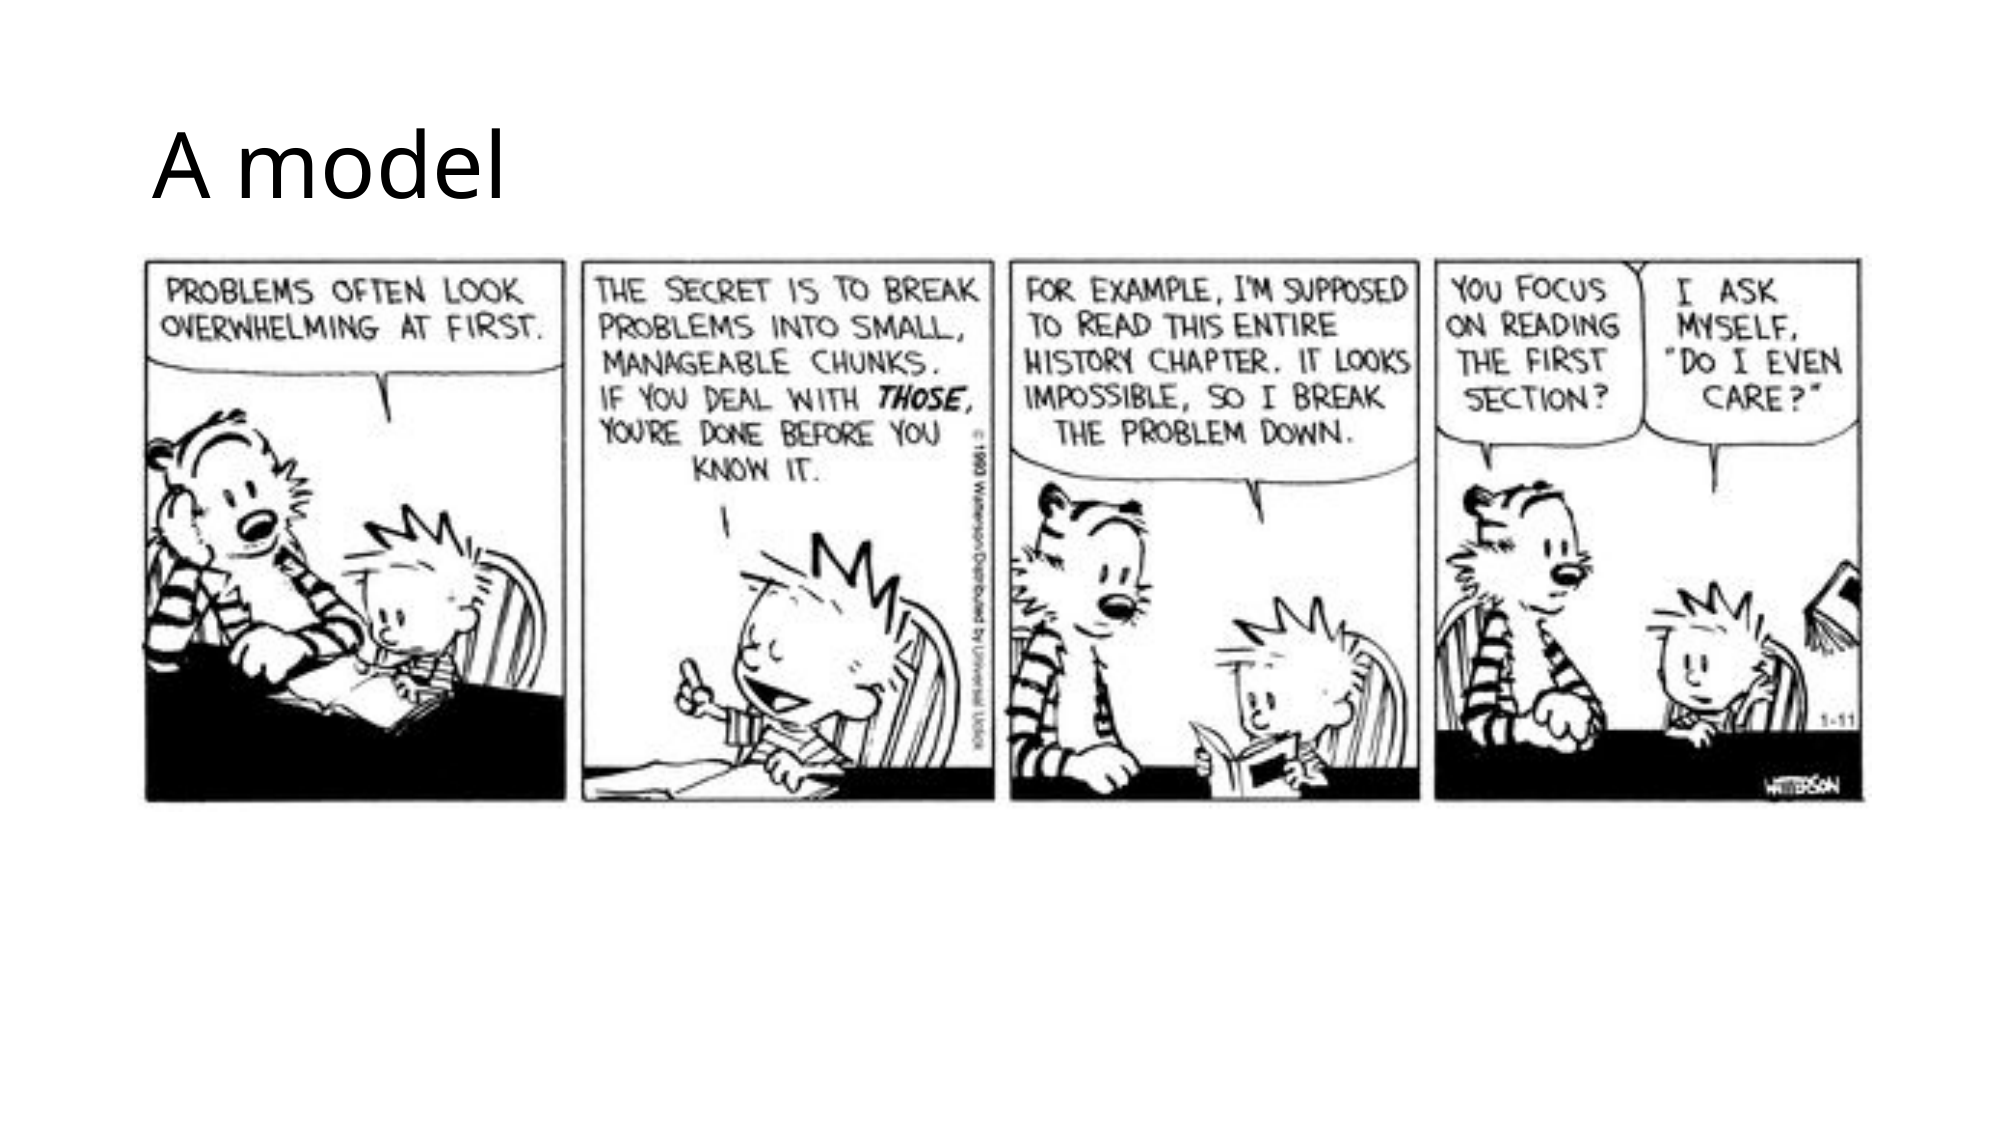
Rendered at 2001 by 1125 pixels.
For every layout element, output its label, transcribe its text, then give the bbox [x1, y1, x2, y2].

picture [137, 253, 1872, 812]
title A model [137, 59, 1863, 253]
